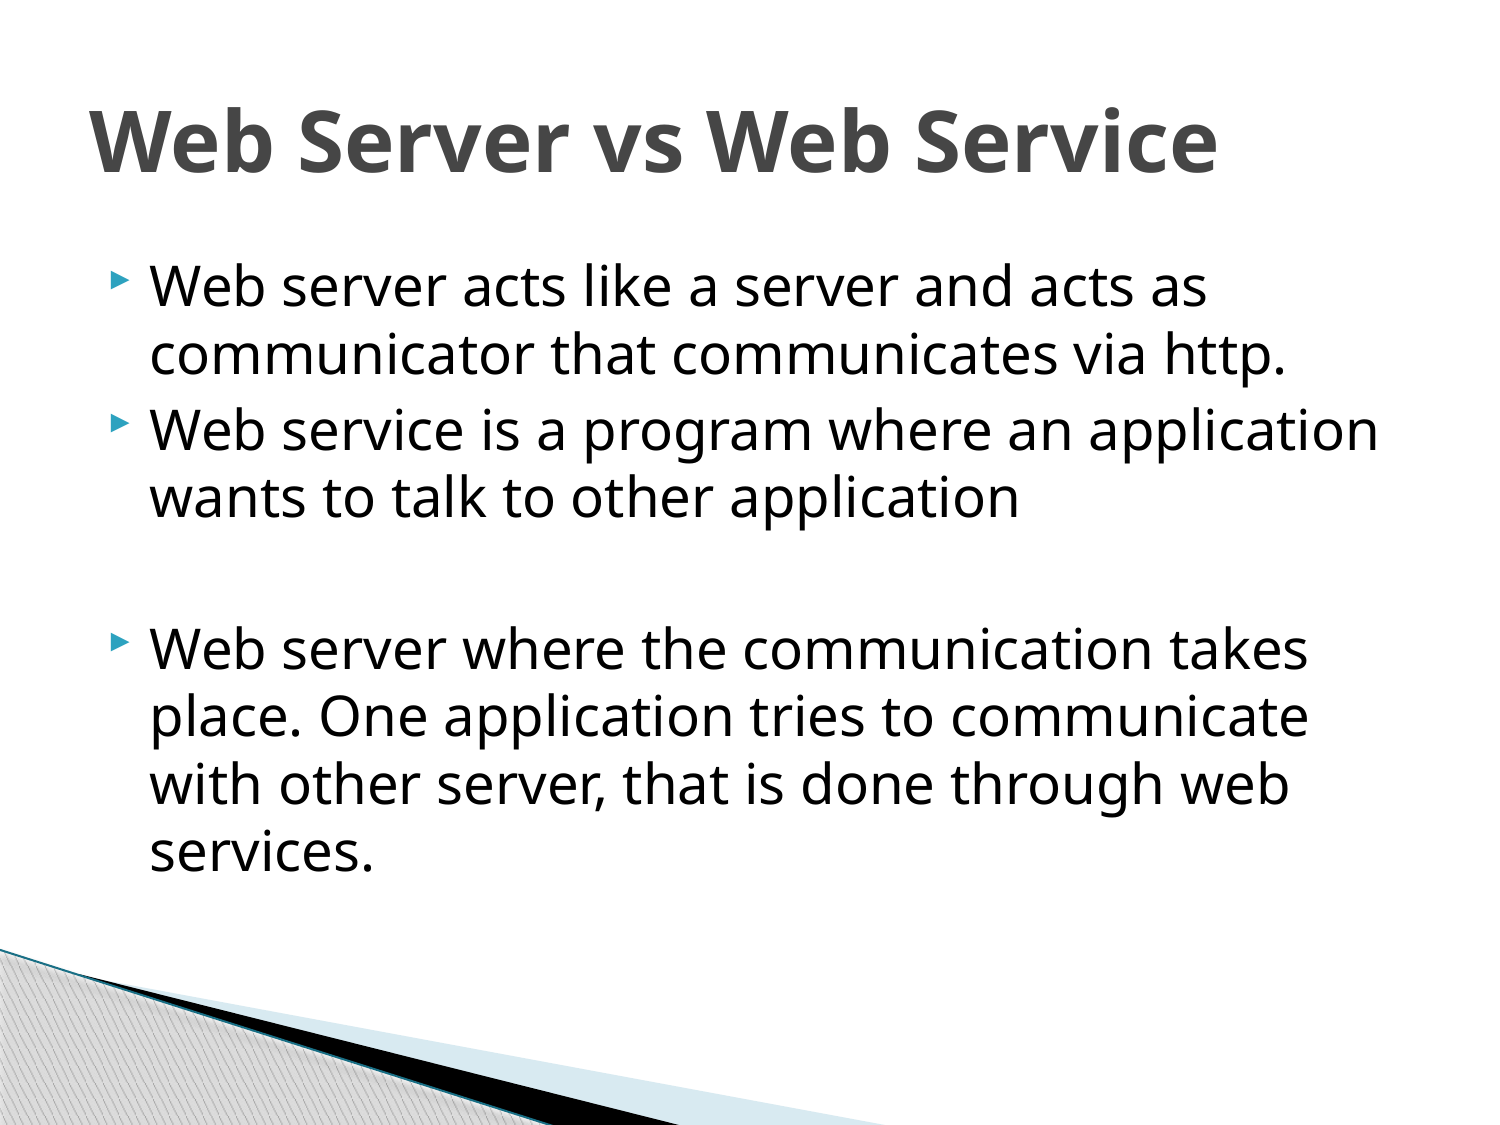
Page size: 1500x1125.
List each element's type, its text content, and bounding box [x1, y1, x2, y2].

list Web server acts like a server and acts as communicator that communicates via http. Web service is a program where an application wants to talk to other application Web server where the communication takes place. One application tries to communicate with other server, that is done through web services. [75, 243, 1425, 986]
title Web Server vs Web Service [75, 45, 1425, 233]
